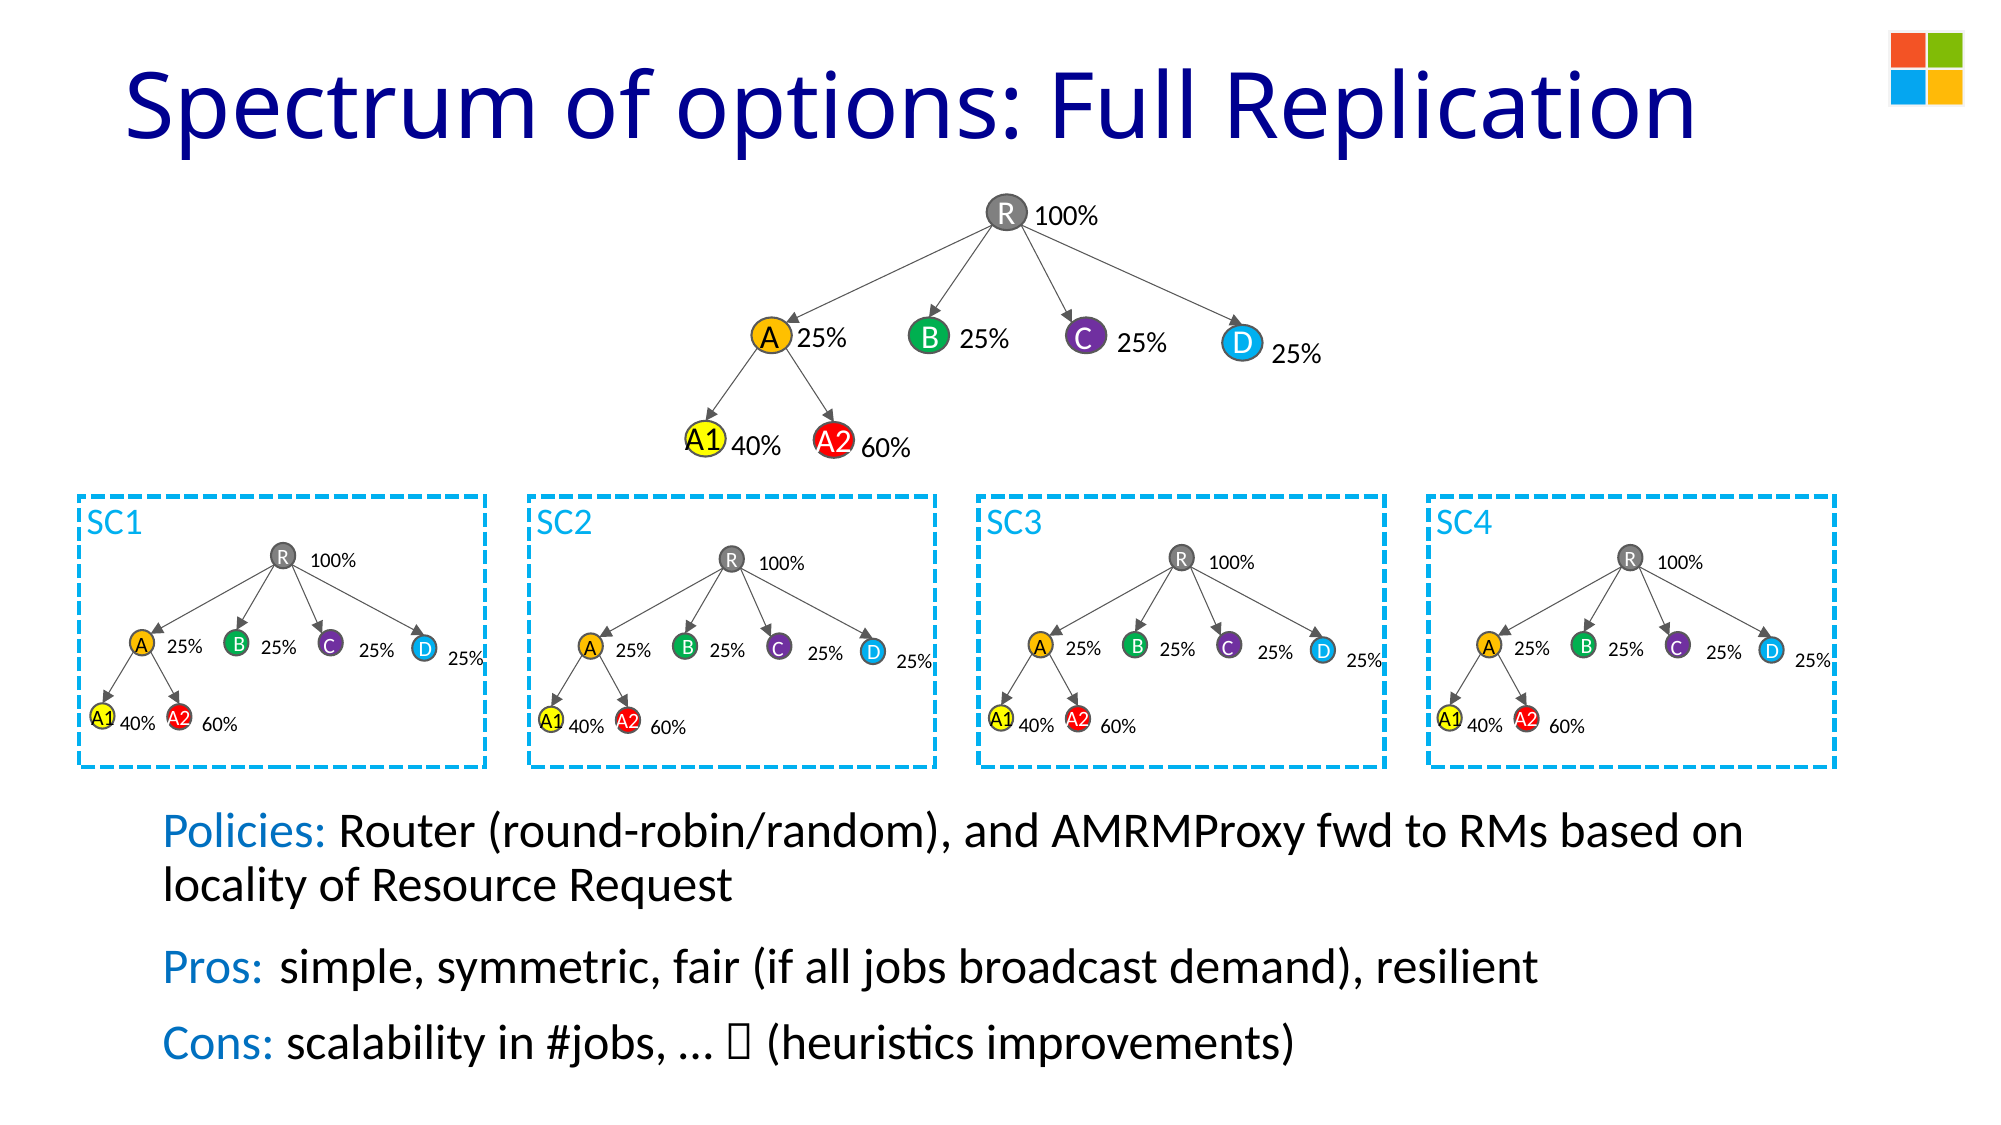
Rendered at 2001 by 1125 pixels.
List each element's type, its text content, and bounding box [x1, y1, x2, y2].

picture [1888, 30, 1965, 107]
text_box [1423, 537, 1847, 746]
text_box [524, 538, 948, 747]
text_box [978, 746, 1386, 768]
text_box [1058, 496, 1386, 537]
text_box [1427, 746, 1836, 768]
text_box SC2 [521, 489, 608, 550]
text_box [608, 496, 936, 538]
text_box [528, 747, 936, 768]
text_box SC1 [71, 489, 158, 550]
text_box [78, 744, 486, 768]
text_box SC3 [971, 489, 1058, 550]
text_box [974, 537, 1398, 746]
text_box [1508, 496, 1836, 537]
title Spectrum of options: Full Replication [109, 0, 1835, 218]
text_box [76, 535, 500, 744]
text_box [670, 183, 1338, 471]
text_box [158, 496, 486, 535]
text_box Policies: Router (round-robin/random), and AMRMProxy fwd to RMs based on locality of Resource Request Pros: simple, symmetric, fair (if all jobs broadcast demand), resilient Cons: scalability in #jobs, …  (heuristics improvements) [147, 796, 1912, 1078]
text_box SC4 [1421, 489, 1508, 550]
